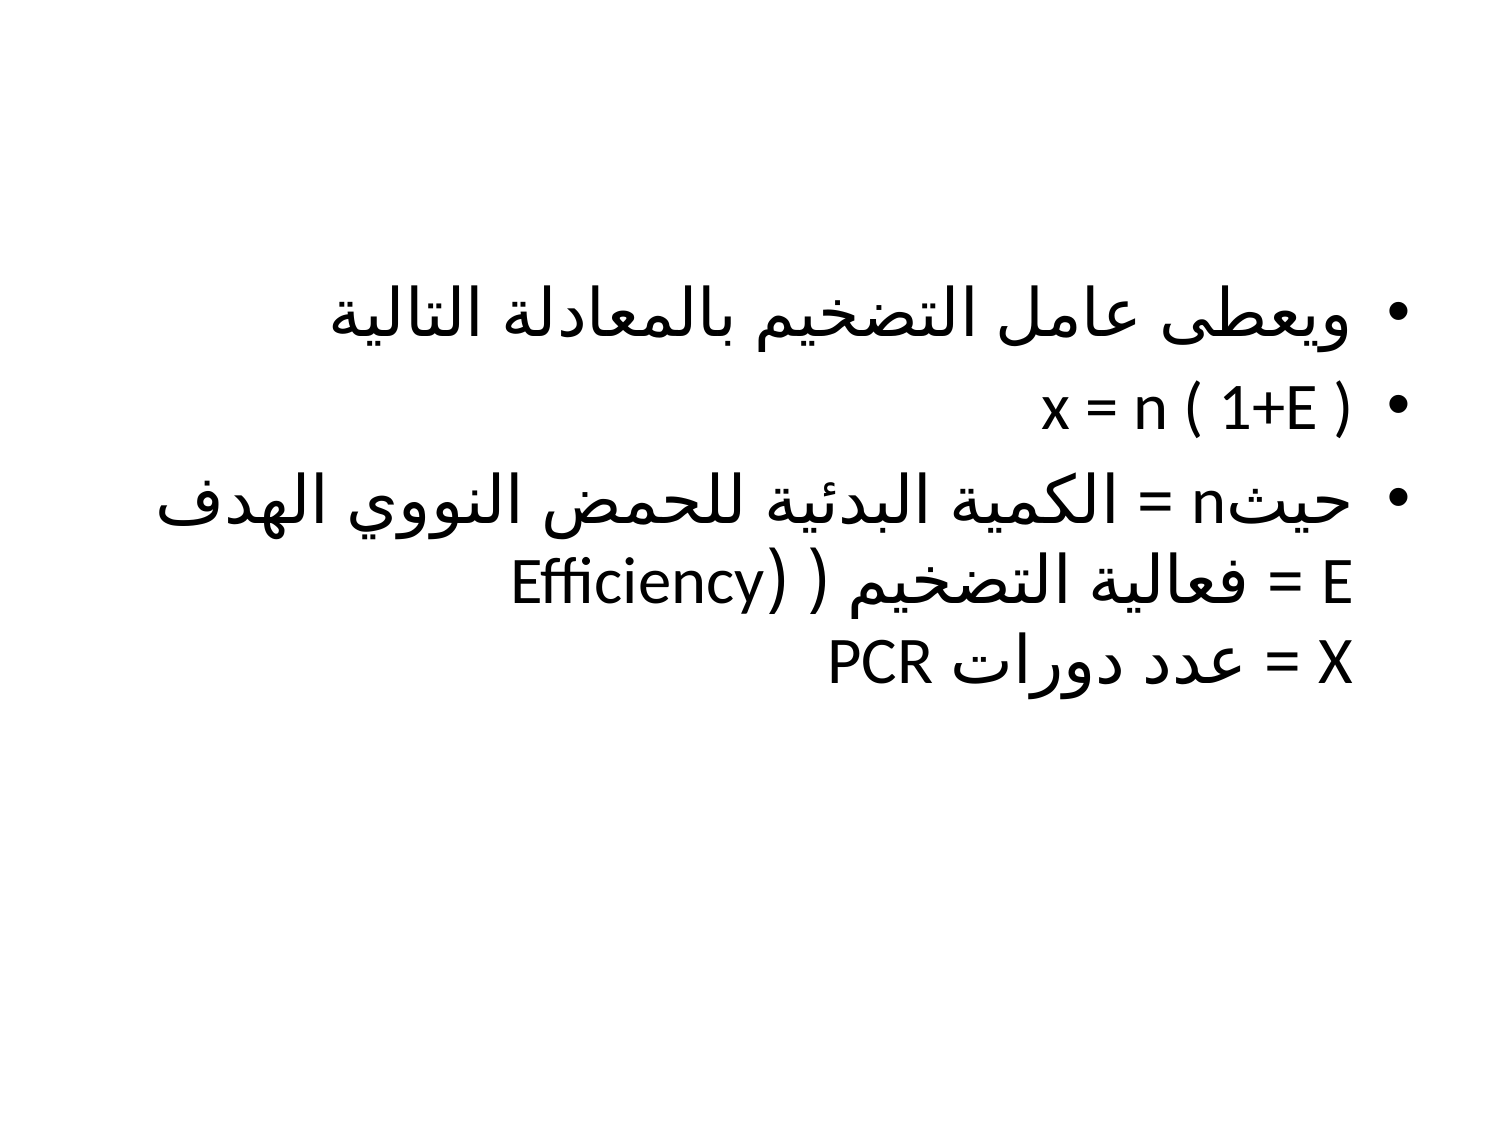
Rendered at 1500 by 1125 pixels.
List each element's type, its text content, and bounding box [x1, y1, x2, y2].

list ويعطى عامل التضخيم بالمعادلة التالية x = n ( 1+E ) حيثn = الكمية البدئية للحمض النووي الهدف E = فعالية التضخيم ( (Efficiency X = عدد دورات PCR [75, 262, 1425, 1005]
